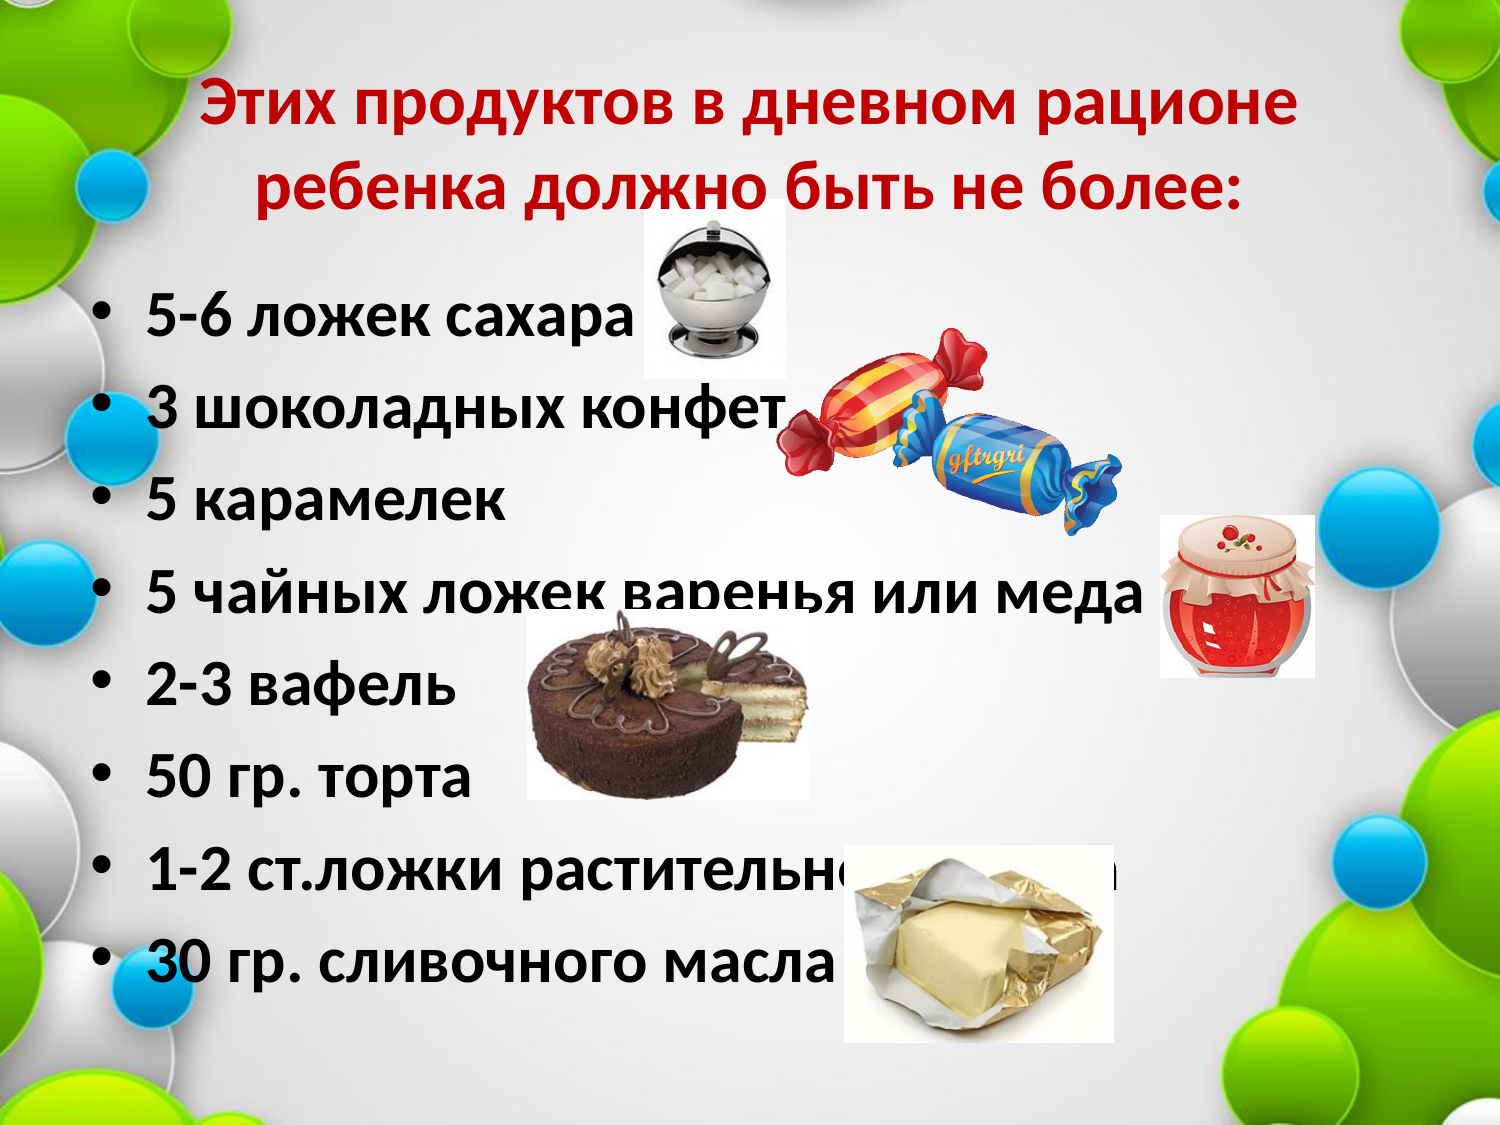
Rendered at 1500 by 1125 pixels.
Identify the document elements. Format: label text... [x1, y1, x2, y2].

picture [1159, 515, 1315, 678]
title Этих продуктов в дневном рационе ребенка должно быть не более: [75, 45, 1425, 233]
list 5-6 ложек сахара 3 шоколадных конфет 5 карамелек 5 чайных ложек варенья или меда 2-3 вафель 50 гр. торта 1-2 ст.ложки растительного масла 30 гр. сливочного масла [75, 262, 1425, 1005]
picture [527, 609, 809, 800]
picture [0, 0, 1500, 1125]
